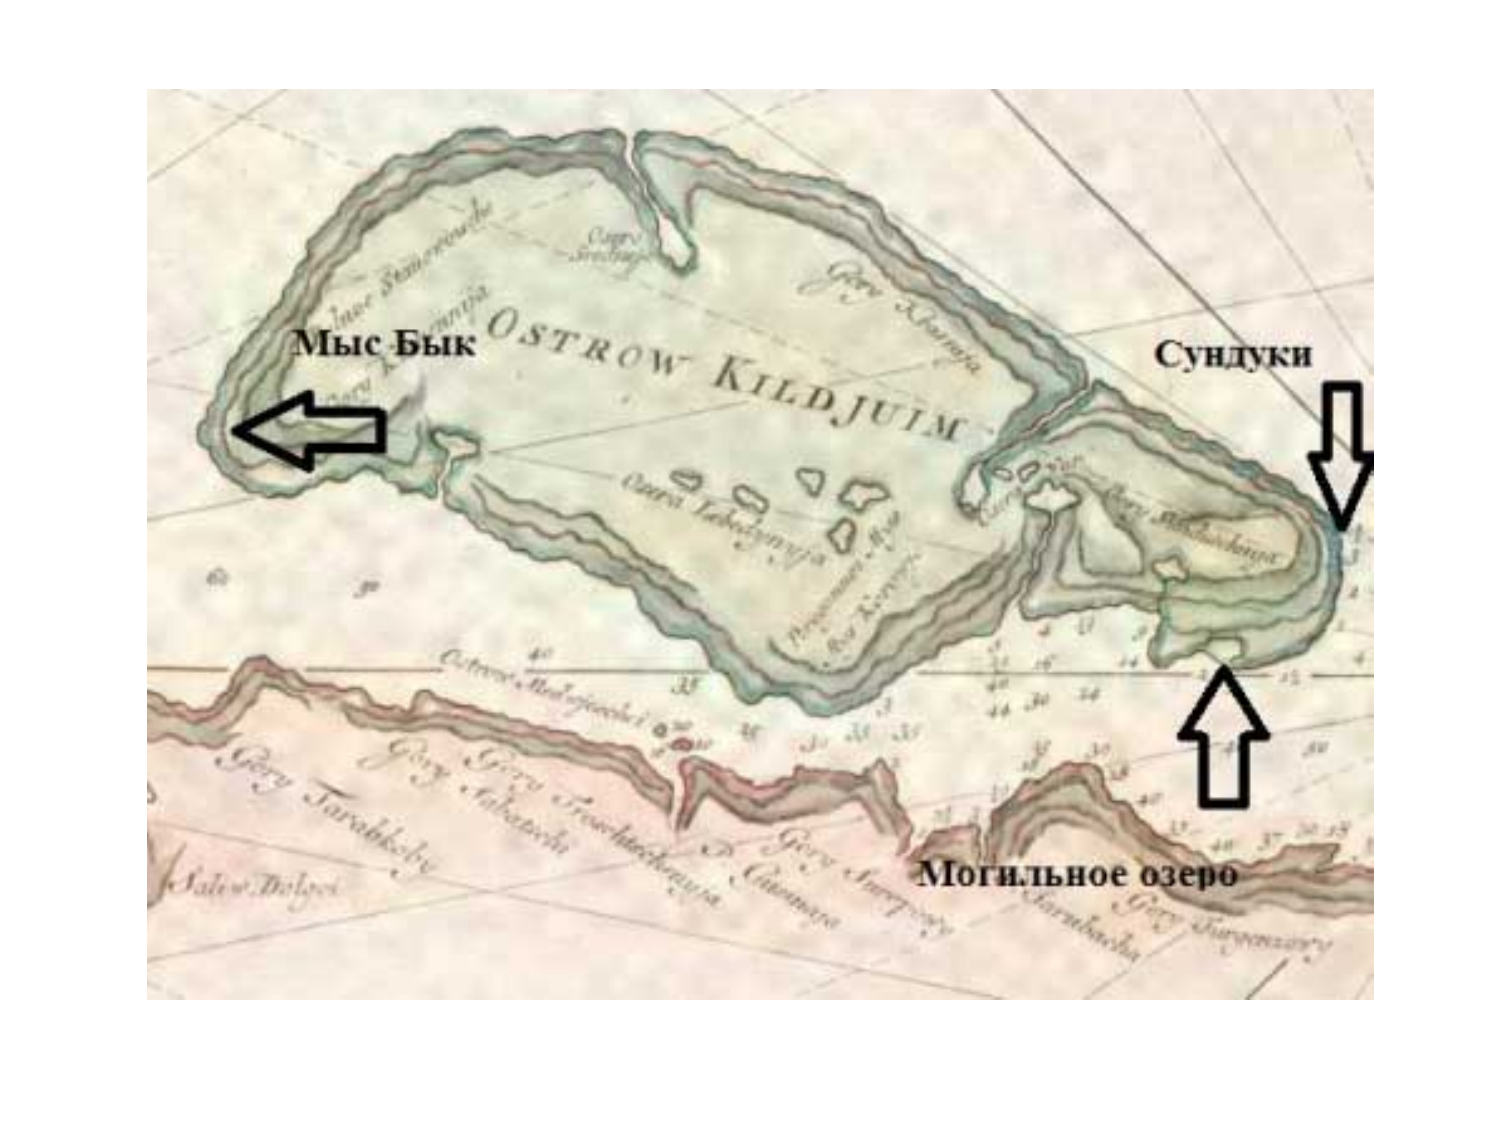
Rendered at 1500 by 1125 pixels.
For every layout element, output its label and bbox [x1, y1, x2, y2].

picture [147, 89, 1374, 1000]
